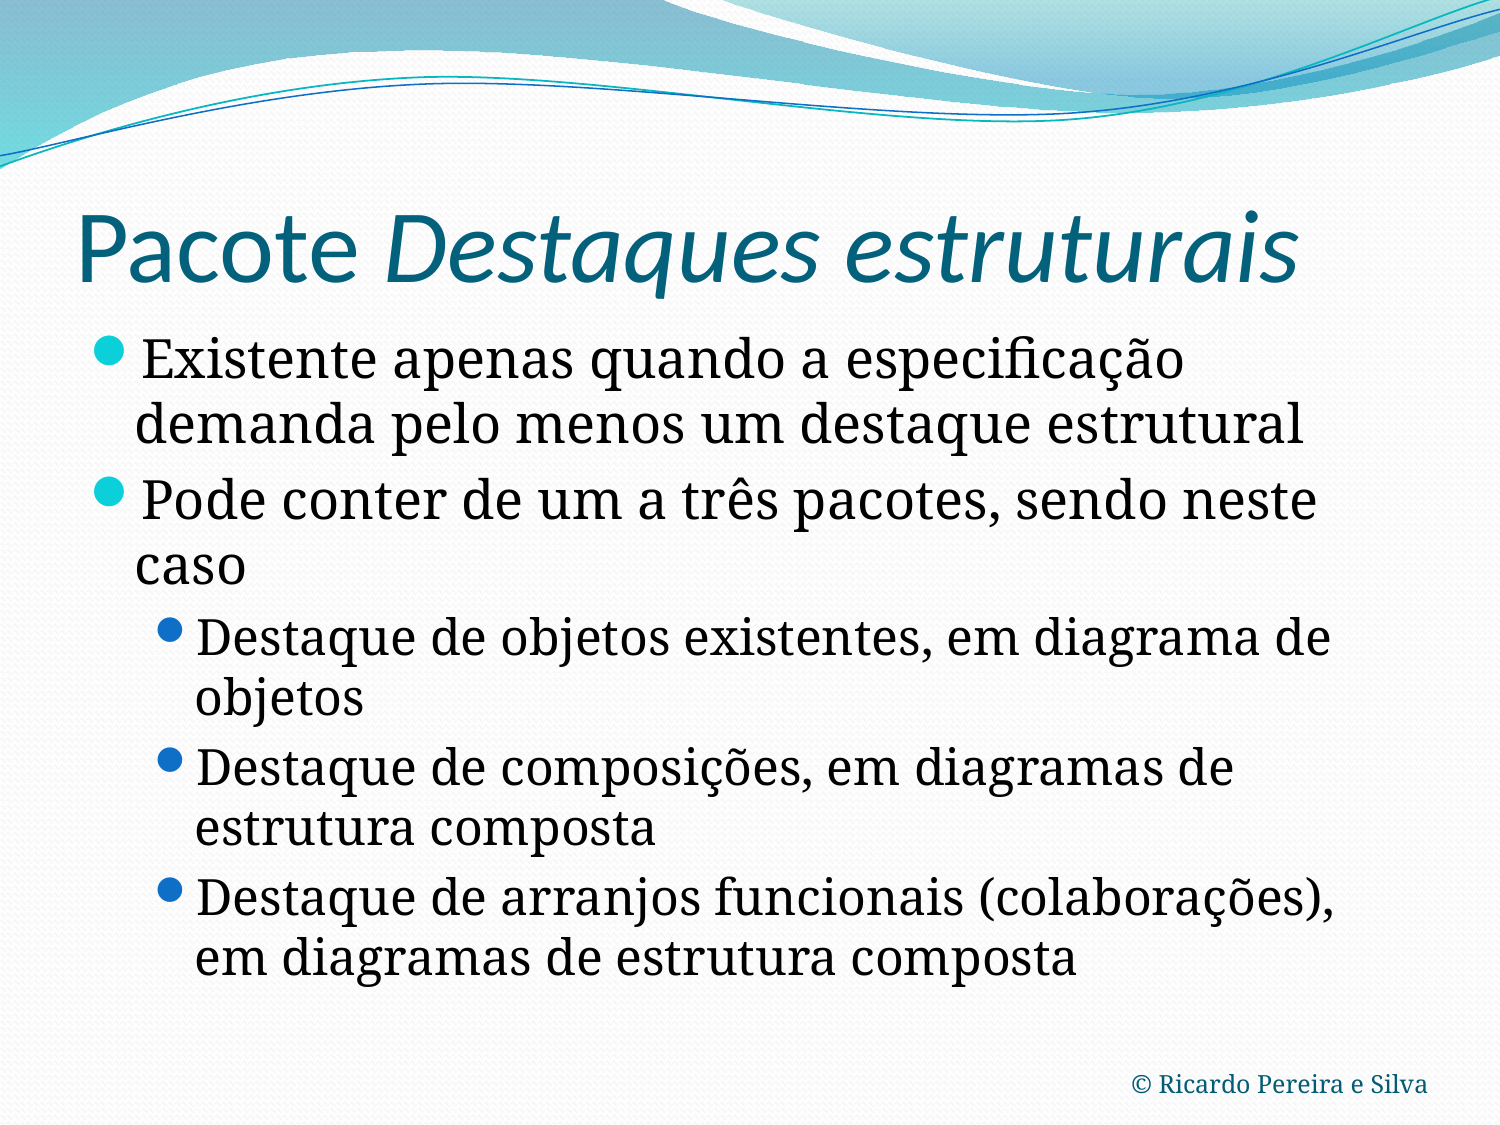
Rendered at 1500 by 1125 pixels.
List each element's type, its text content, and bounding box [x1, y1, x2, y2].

footer © Ricardo Pereira e Silva [1101, 1042, 1429, 1103]
title Pacote Destaques estruturais [75, 115, 1425, 303]
list Existente apenas quando a especificação demanda pelo menos um destaque estrutural Pode conter de um a três pacotes, sendo neste caso Destaque de objetos existentes, em diagrama de objetos Destaque de composições, em diagramas de estrutura composta Destaque de arranjos funcionais (colaborações), em diagramas de estrutura composta [75, 317, 1425, 1038]
